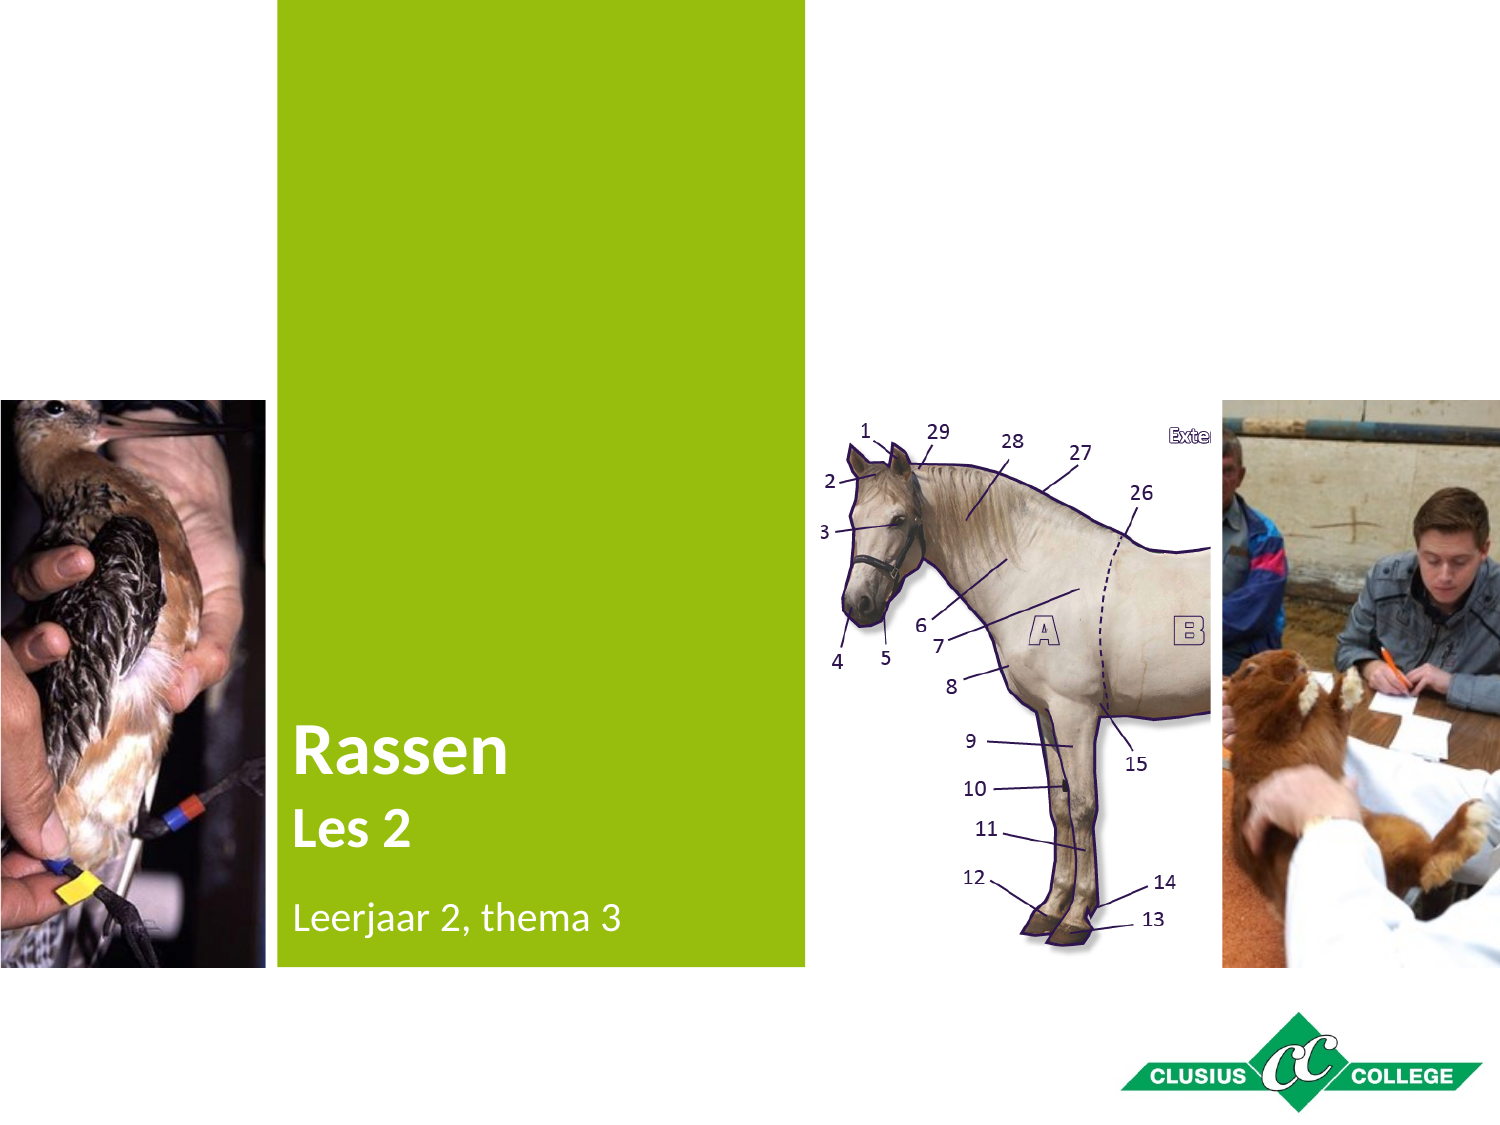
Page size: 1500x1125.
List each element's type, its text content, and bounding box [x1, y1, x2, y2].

picture [820, 399, 1211, 968]
title Rassen Les 2 [277, 683, 806, 875]
text_box [275, 0, 807, 969]
picture [1103, 999, 1500, 1125]
subtitle Leerjaar 2, thema 3 [277, 882, 806, 965]
picture [1222, 399, 1500, 968]
picture [0, 400, 417, 968]
